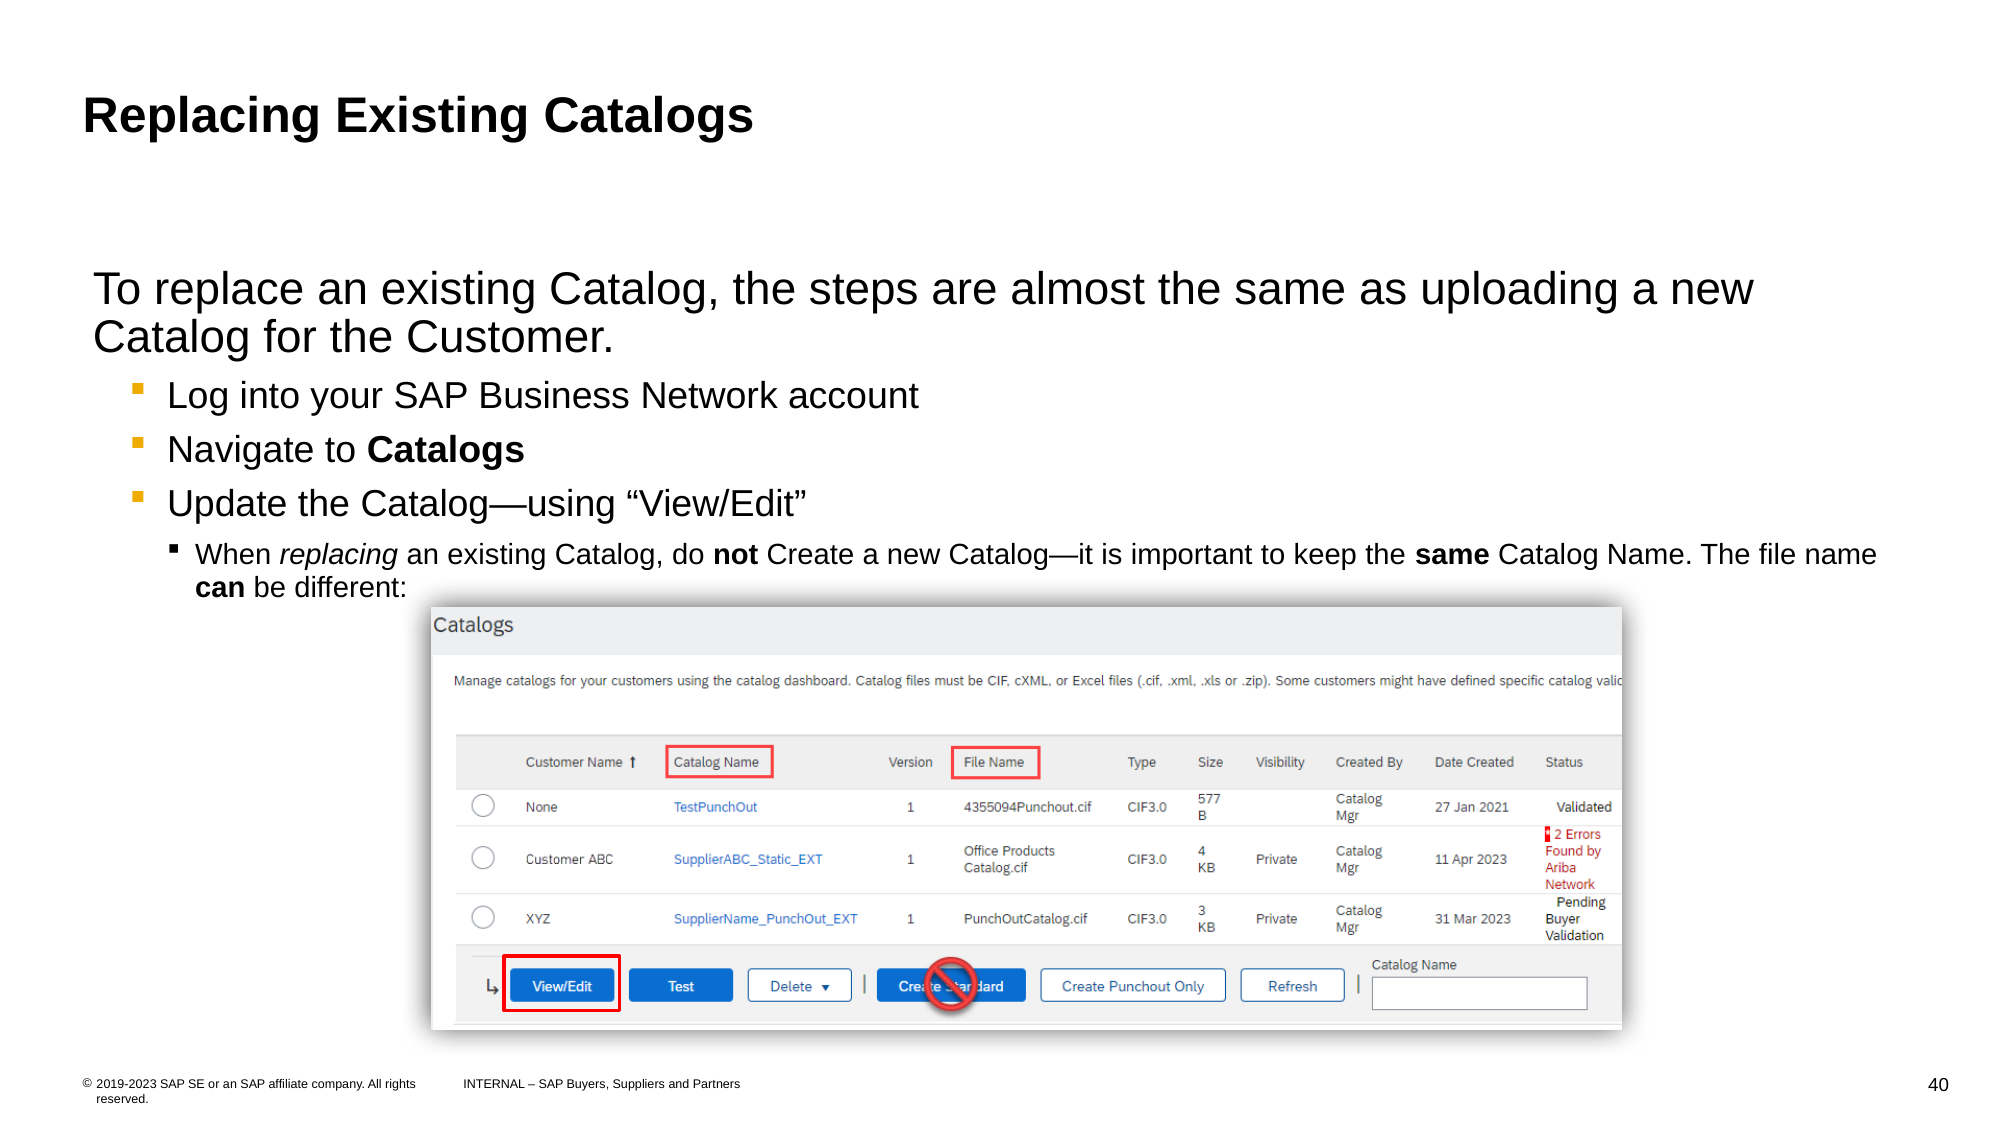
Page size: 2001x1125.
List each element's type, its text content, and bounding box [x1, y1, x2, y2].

picture [430, 607, 1622, 1030]
title Replacing Existing Catalogs [82, 82, 1918, 144]
list To replace an existing Catalog, the steps are almost the same as uploading a new Catalog for the Customer. Log into your SAP Business Network account Navigate to Catalogs Update the Catalog—using “View/Edit” When replacing an existing Catalog, do not Create a new Catalog—it is important to keep the same Catalog Name. The file name can be different: [82, 265, 1918, 639]
